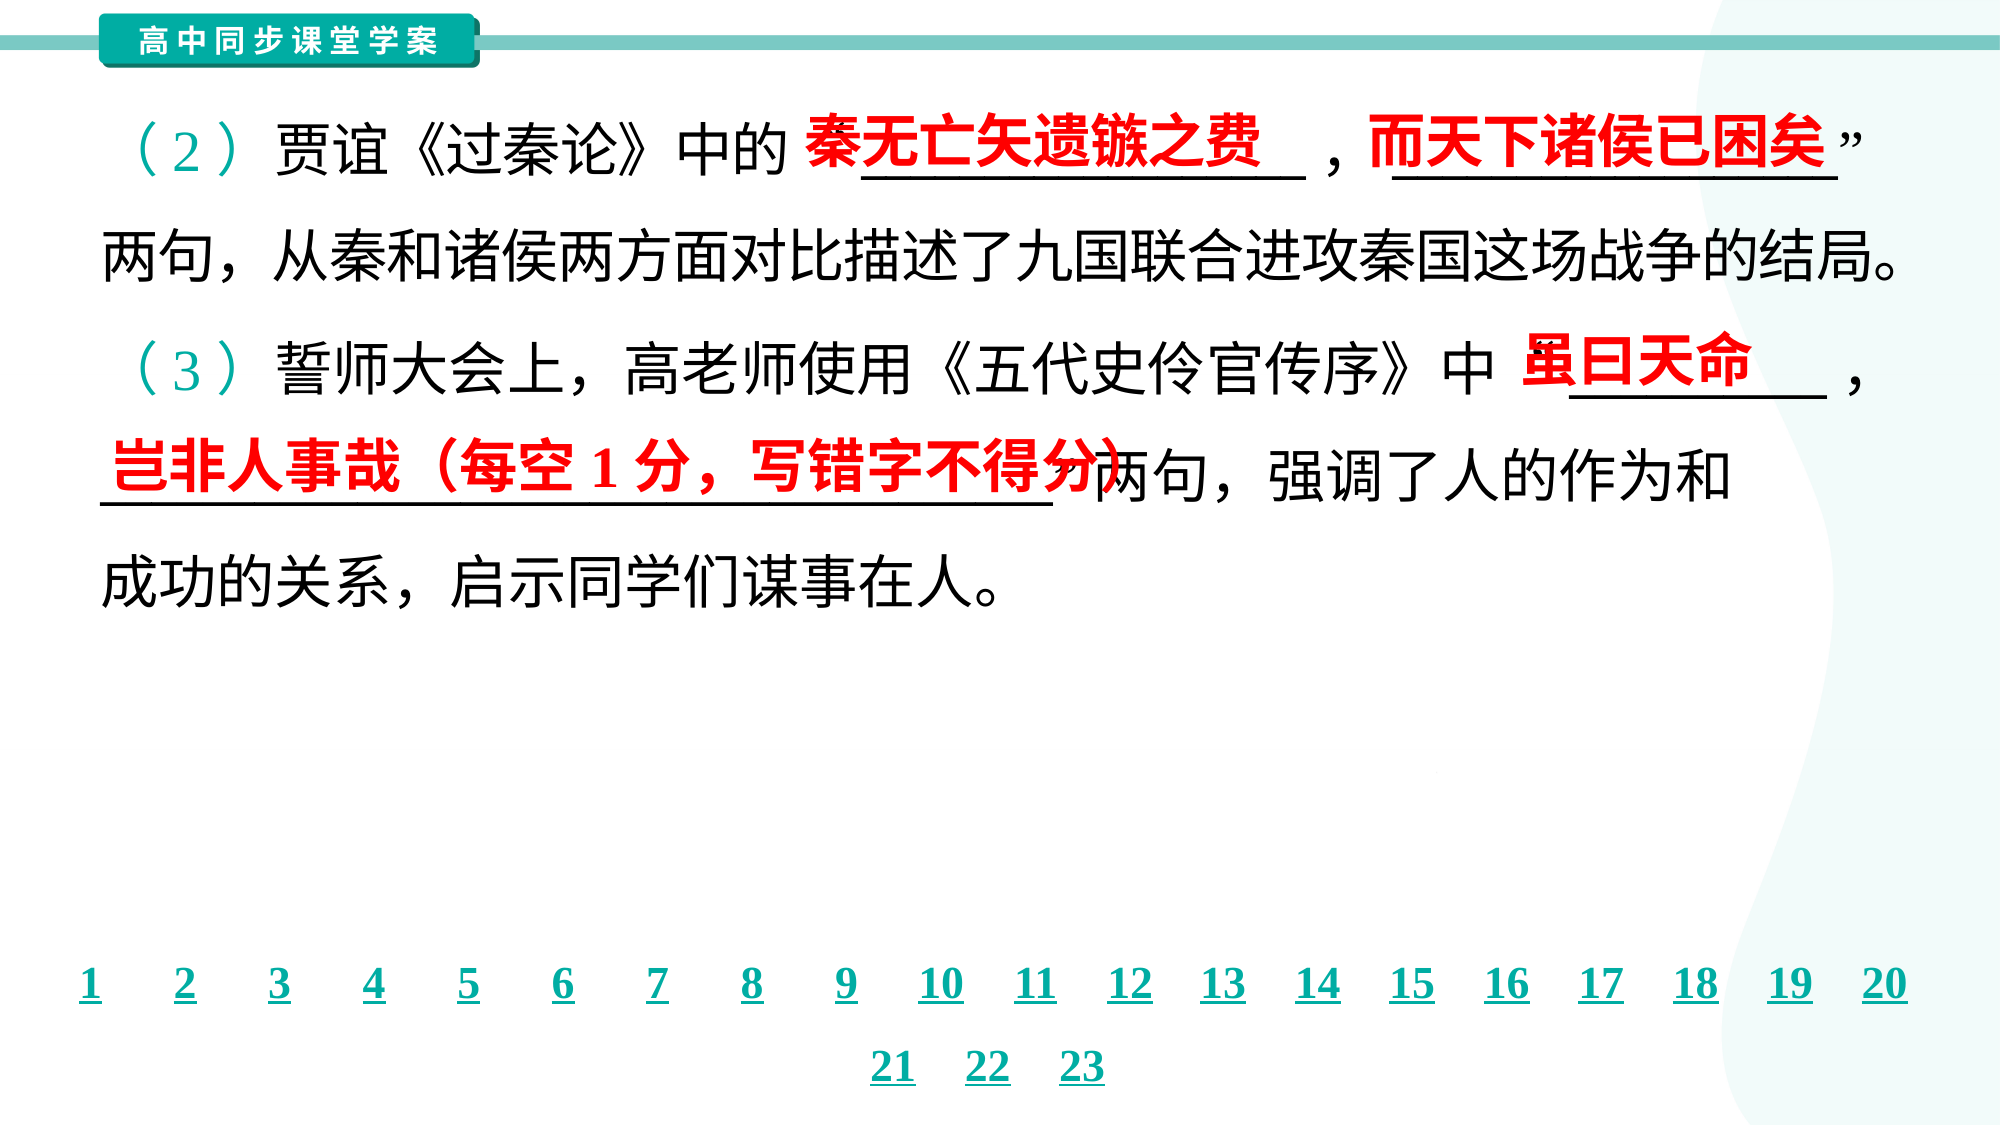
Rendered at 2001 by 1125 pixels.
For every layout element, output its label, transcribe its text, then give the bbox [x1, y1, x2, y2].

text_box 而天下诸侯已困矣 [1346, 71, 1848, 174]
picture [0, 0, 2000, 1125]
text_box （3）誓师大会上，高老师使用《五代史伶官传序》中“__________， _____________________________________”两句，强调了人的作为和 成功的关系，启示同学们谋事在人。 [100, 296, 1899, 615]
text_box 秦无亡矢遗镞之费 [782, 71, 1285, 174]
text_box 虽曰天命 [1498, 291, 1776, 394]
text_box 岂非人事哉（每空1分，写错字不得分） [100, 397, 1168, 500]
text_box （2）贾谊《过秦论》中的“__________________，__________________” 两句，从秦和诸侯两方面对比描述了九国联合进攻秦国这场战争的结局。 [100, 76, 1899, 289]
